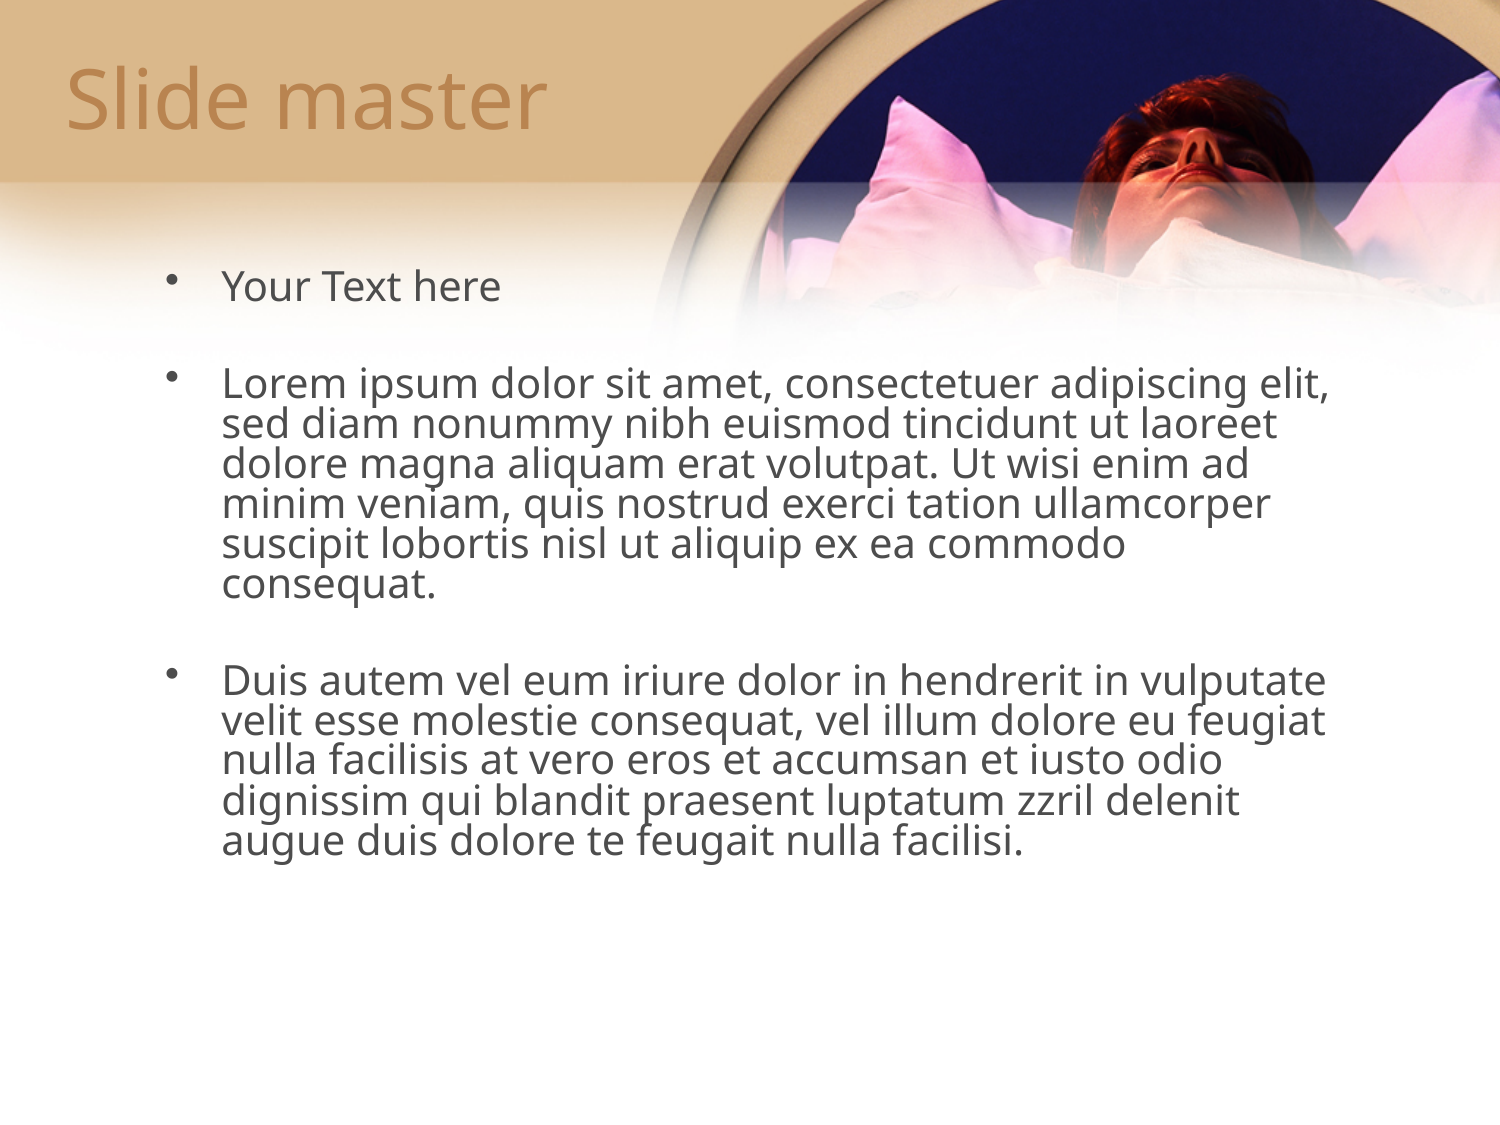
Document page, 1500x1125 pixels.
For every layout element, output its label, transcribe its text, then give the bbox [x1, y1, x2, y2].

picture [0, 0, 1500, 1125]
title Slide master [49, 37, 1251, 156]
list Your Text here Lorem ipsum dolor sit amet, consectetuer adipiscing elit, sed diam nonummy nibh euismod tincidunt ut laoreet dolore magna aliquam erat volutpat. Ut wisi enim ad minim veniam, quis nostrud exerci tation ullamcorper suscipit lobortis nisl ut aliquip ex ea commodo consequat. Duis autem vel eum iriure dolor in hendrerit in vulputate velit esse molestie consequat, vel illum dolore eu feugiat nulla facilisis at vero eros et accumsan et iusto odio dignissim qui blandit praesent luptatum zzril delenit augue duis dolore te feugait nulla facilisi. [149, 262, 1351, 1063]
